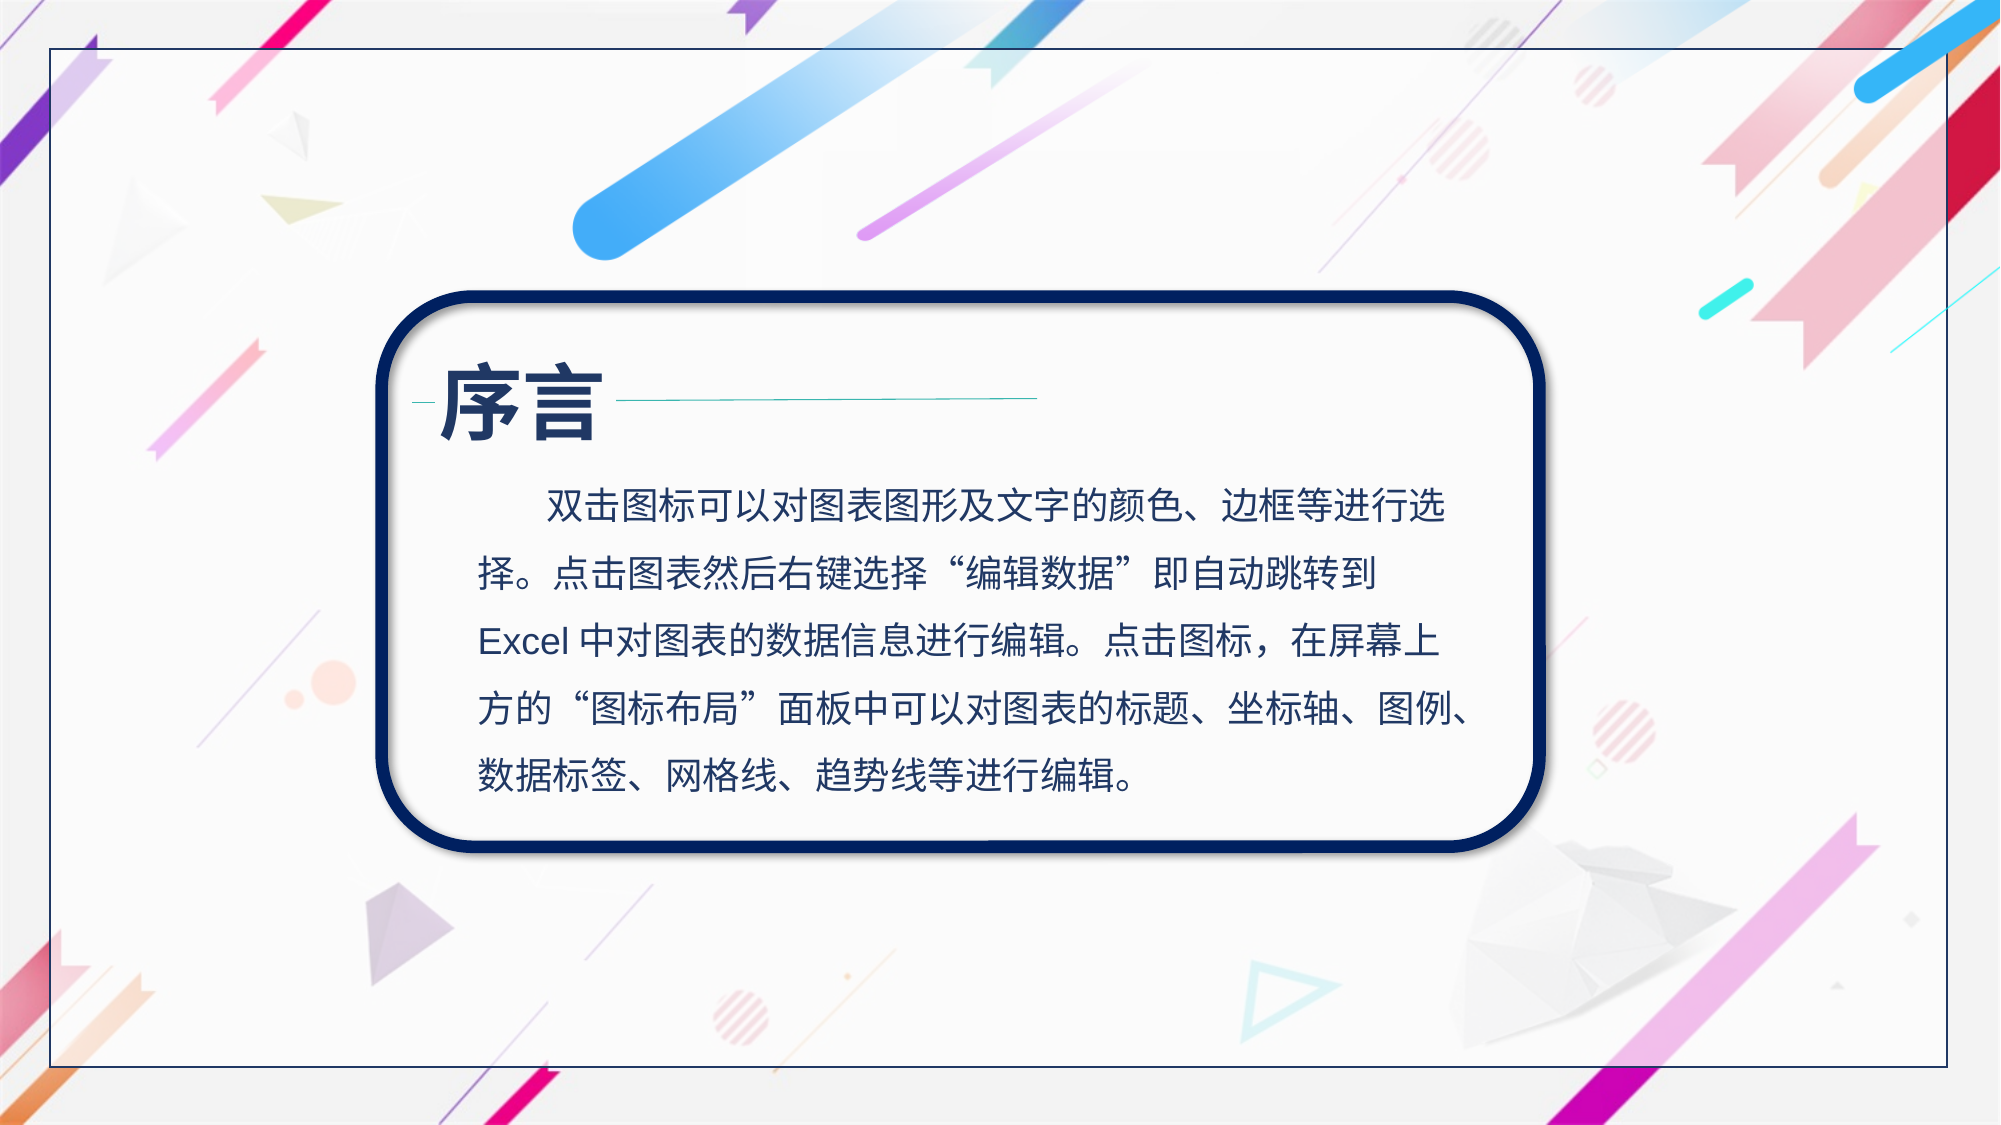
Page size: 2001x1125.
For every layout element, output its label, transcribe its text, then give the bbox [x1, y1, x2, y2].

picture [0, 0, 2001, 1125]
text_box [49, 48, 1948, 1068]
text_box [380, 295, 1541, 848]
text_box 序言 [424, 342, 621, 458]
